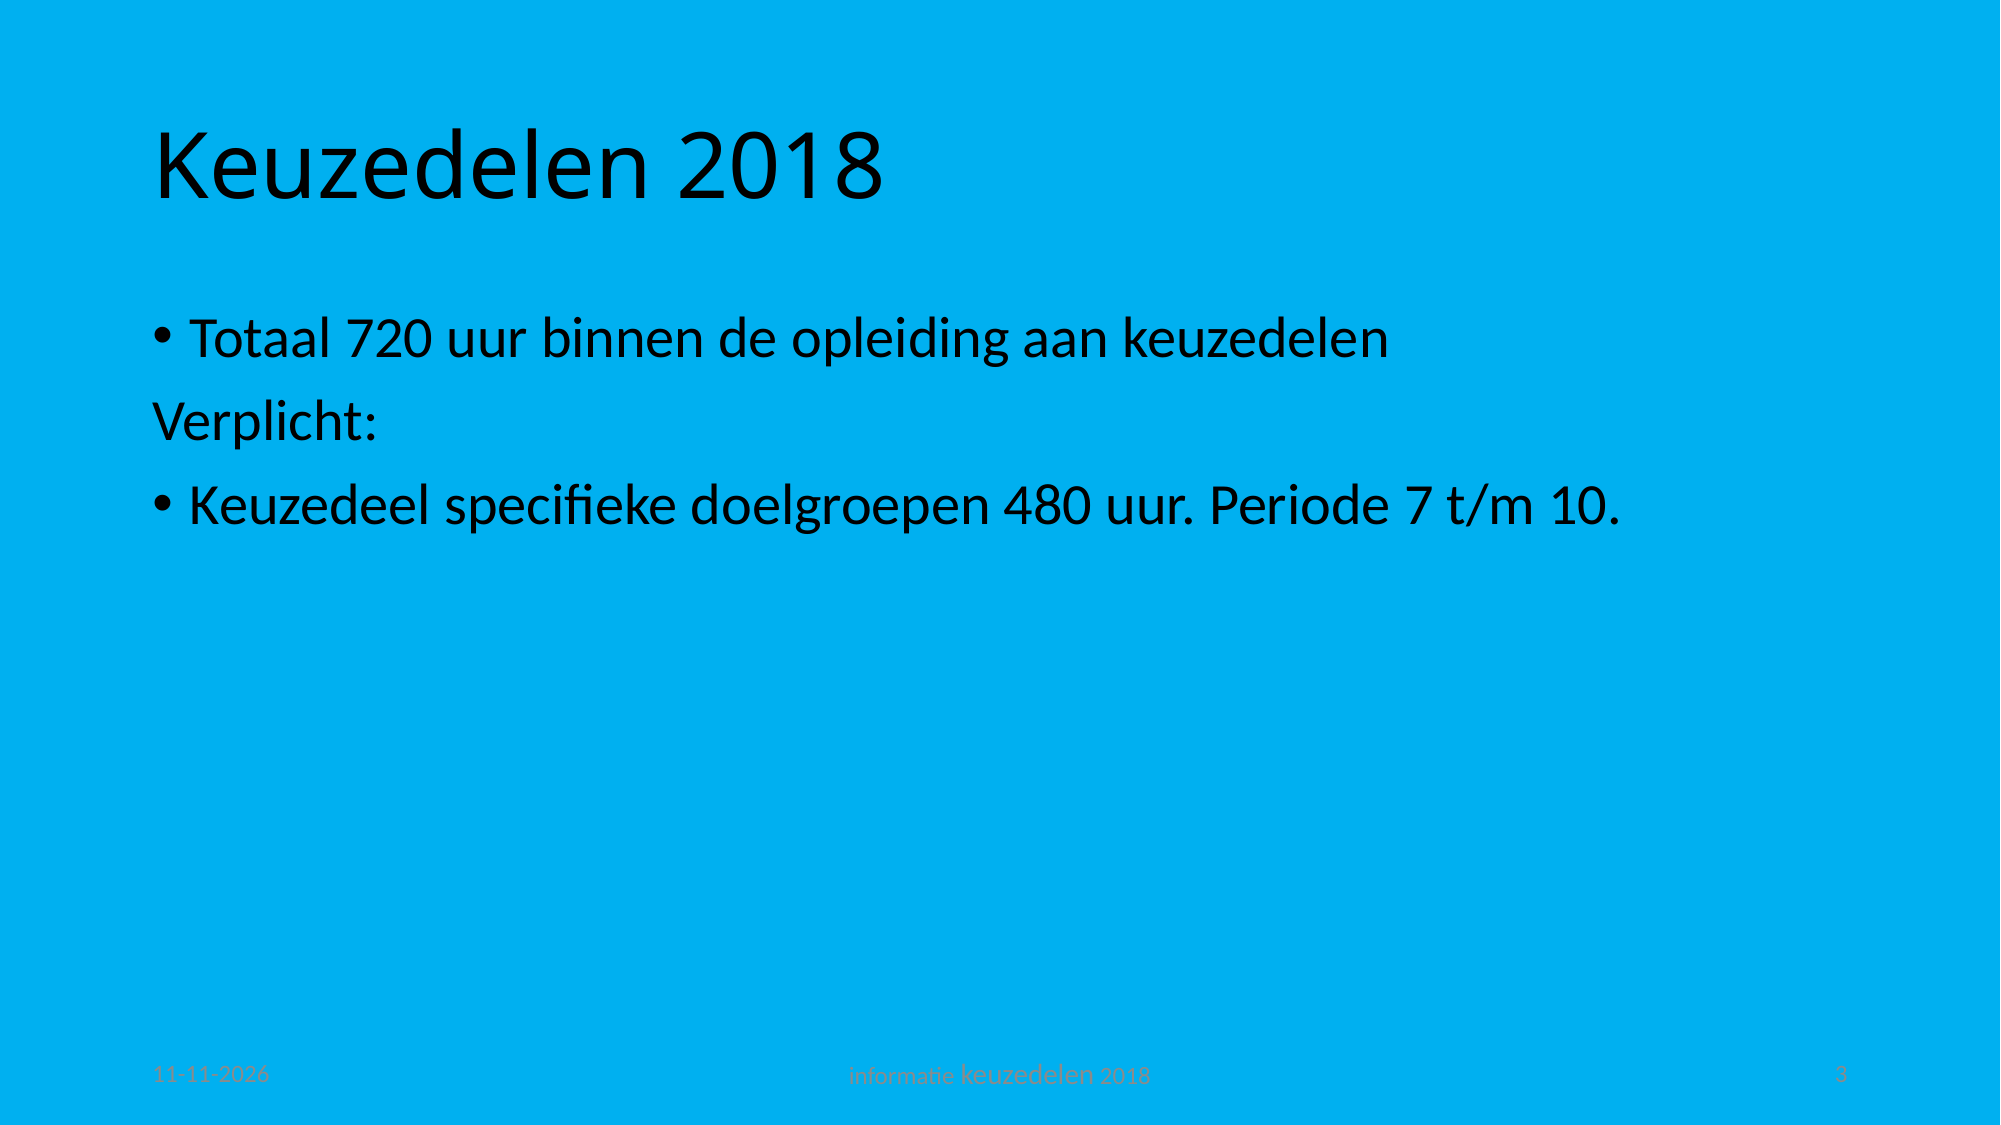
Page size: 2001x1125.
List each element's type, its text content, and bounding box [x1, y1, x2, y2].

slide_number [137, 1042, 588, 1103]
title Keuzedelen 2018 [137, 59, 1863, 278]
footer informatie keuzedelen 2018 [662, 1042, 1338, 1103]
slide_number 3 [1412, 1042, 1863, 1103]
list Totaal 720 uur binnen de opleiding aan keuzedelen Verplicht: Keuzedeel specifieke doelgroepen 480 uur. Periode 7 t/m 10. [137, 299, 1863, 1014]
